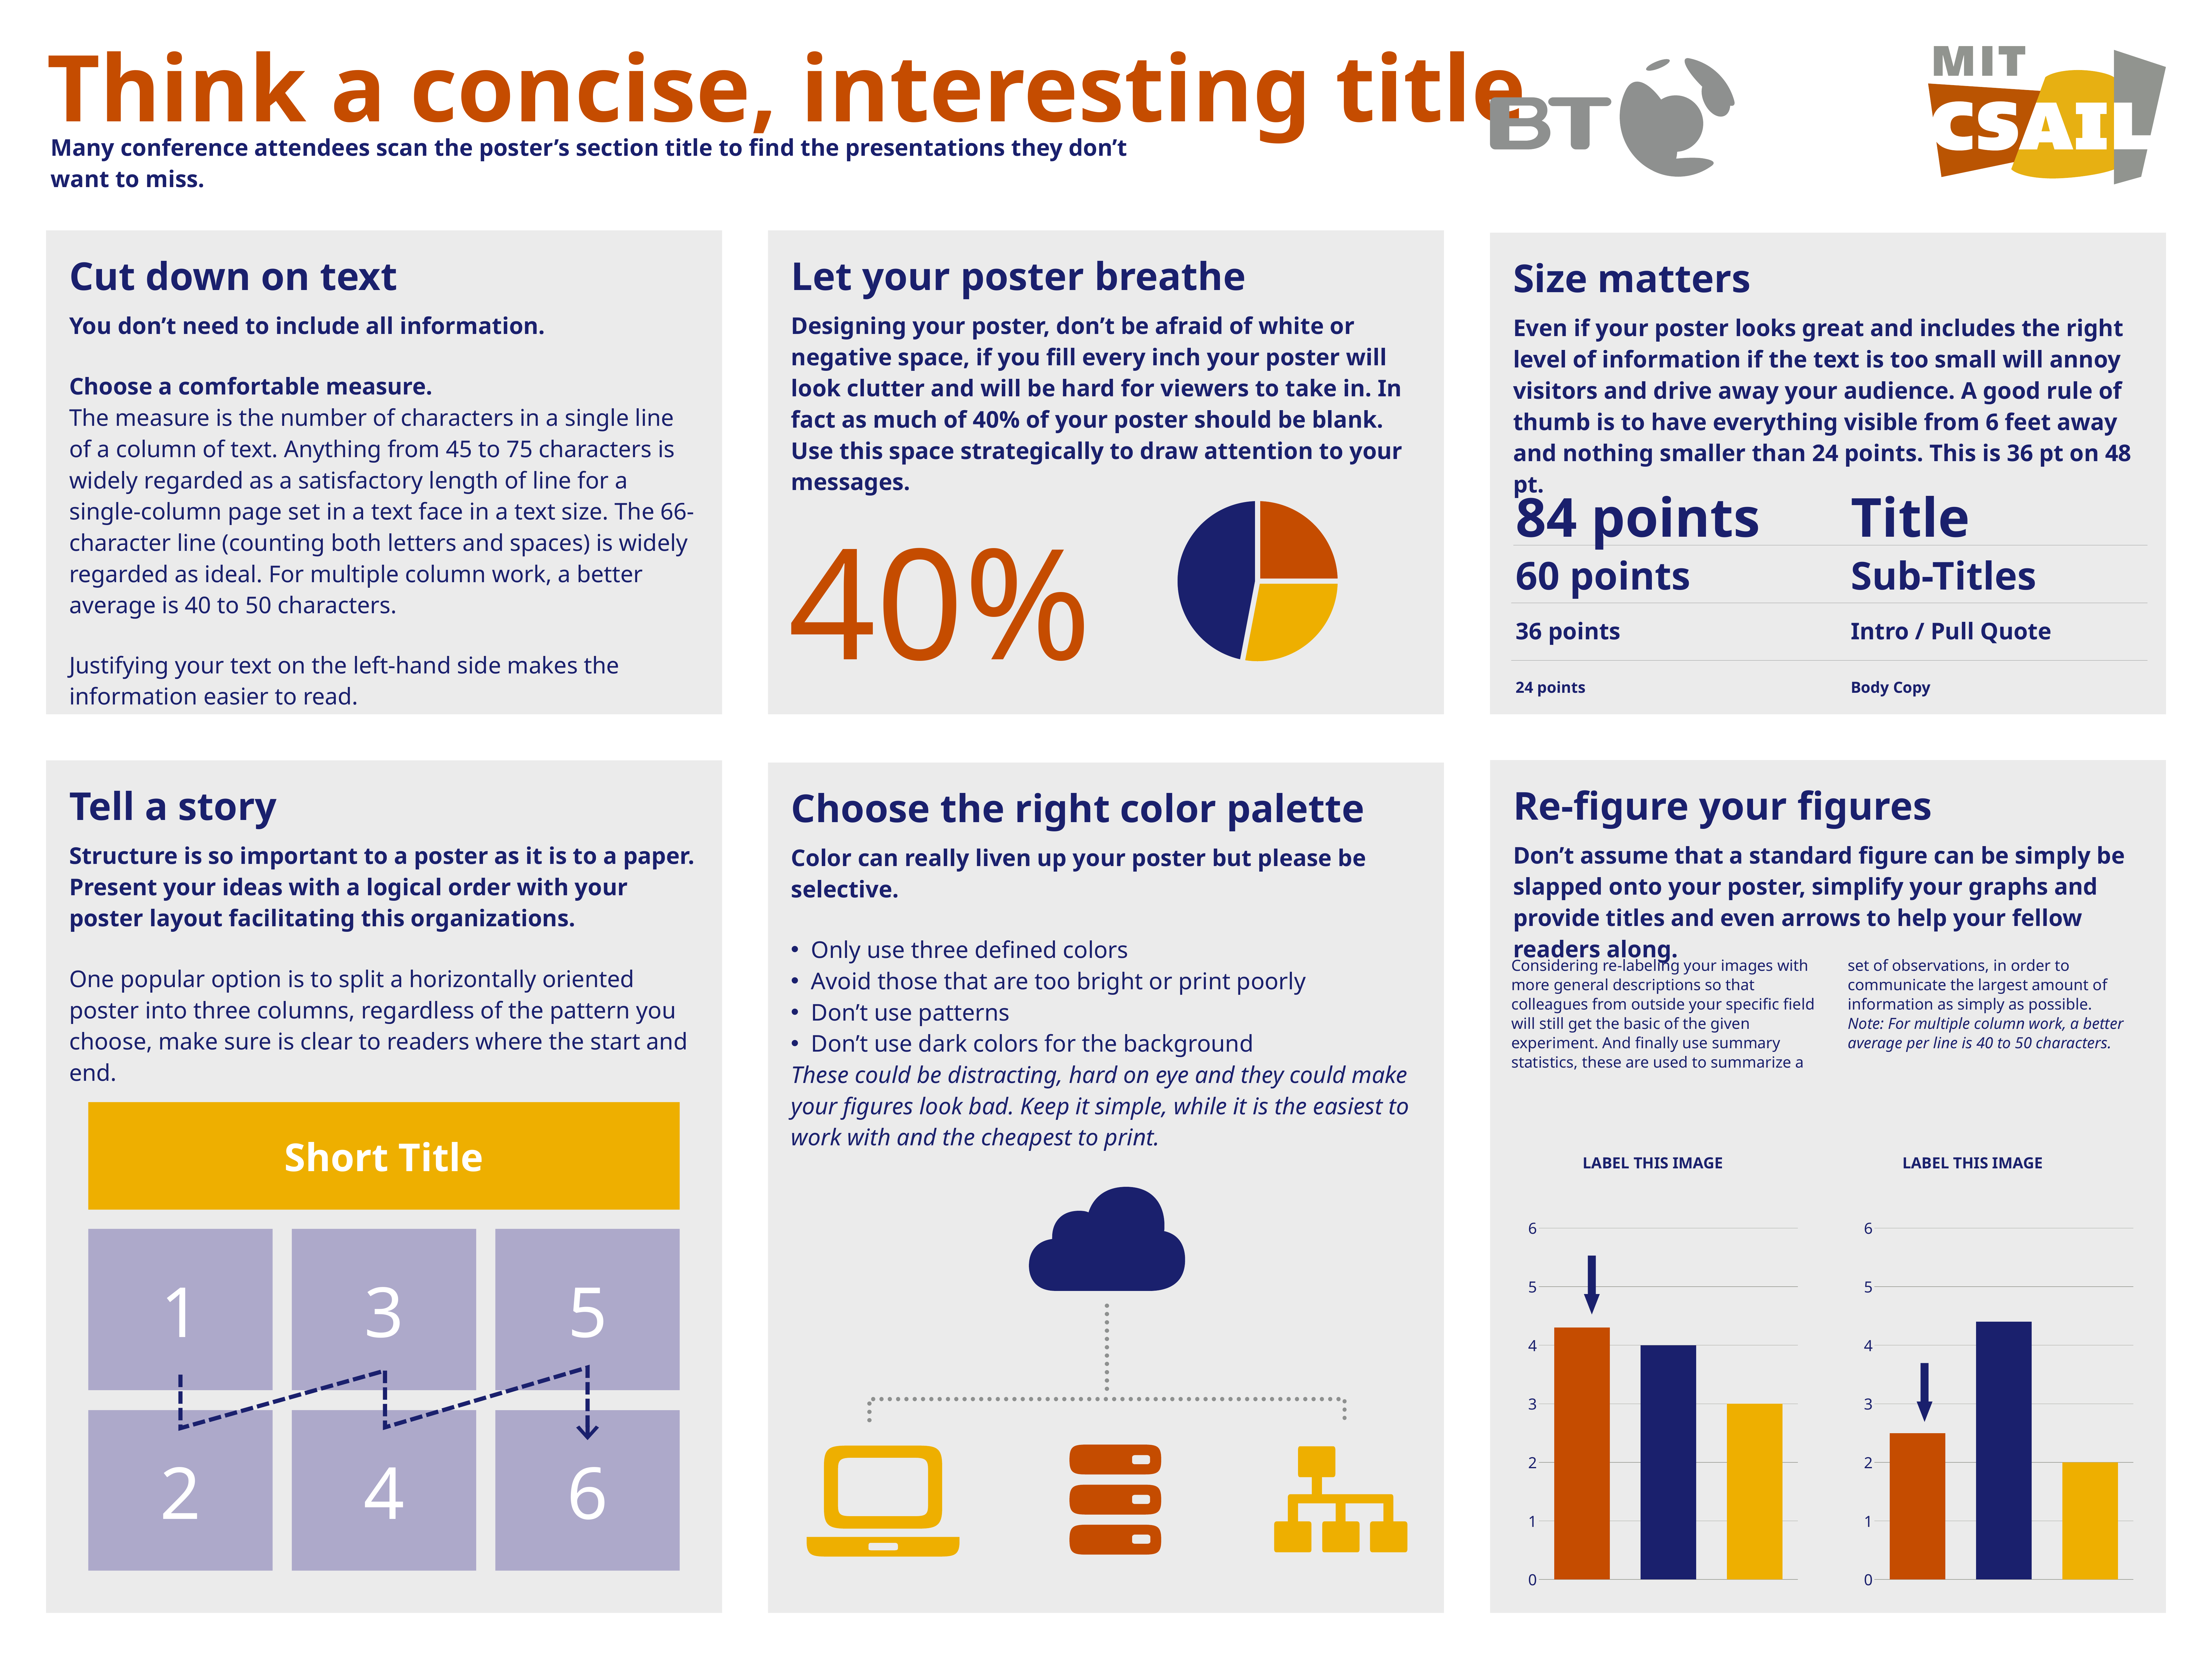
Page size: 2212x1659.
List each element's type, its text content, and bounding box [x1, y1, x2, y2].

text_box [1029, 1187, 1185, 1291]
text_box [1490, 58, 1735, 177]
text_box 5 [495, 1229, 680, 1390]
text_box Let your poster breathe Designing your poster, don’t be afraid of white or negative space, if you fill every inch your poster will look clutter and will be hard for viewers to take in. In fact as much of 40% of your poster should be blank. Use this space strategically to draw attention to your messages. [768, 230, 1444, 714]
text_box Short Title [88, 1102, 680, 1210]
text_box [69, 1085, 699, 1590]
text_box 84 points Title 60 points Sub-Titles 36 points Intro / Pull Quote 24 points Body Copy [1511, 465, 2139, 603]
text_box [1069, 1484, 1161, 1515]
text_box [1928, 46, 2166, 185]
text_box Tell a story Structure is so important to a poster as it is to a paper. Present your ideas with a logical order with your poster layout facilitating this organizations. One popular option is to split a horizontally oriented poster into three columns, regardless of the pattern you choose, make sure is clear to readers where the start and end. [46, 760, 722, 1613]
text_box 40% [743, 495, 1137, 691]
text_box Think a concise, interesting title [42, 27, 1444, 182]
text_box LABEL THIS IMAGE [1563, 1139, 1743, 1172]
text_box [869, 1399, 1345, 1421]
text_box [824, 1445, 942, 1529]
text_box Choose the right color palette Color can really liven up your poster but please be selective. Only use three defined colors Avoid those that are too bright or print poorly Don’t use patterns Don’t use dark colors for the background These could be distracting, hard on eye and they could make your figures look bad. Keep it simple, while it is the easiest to work with and the cheapest to print. [768, 763, 1444, 1613]
text_box [1069, 1524, 1161, 1555]
text_box Size matters Even if your poster looks great and includes the right level of information if the text is too small will annoy visitors and drive away your audience. A good rule of thumb is to have everything visible from 6 feet away and nothing smaller than 24 points. This is 36 pt on 48 pt. [1490, 233, 2166, 714]
text_box 6 [495, 1410, 680, 1571]
text_box 1 [88, 1229, 273, 1390]
text_box Re-figure your figures Don’t assume that a standard figure can be simply be slapped onto your poster, simplify your graphs and provide titles and even arrows to help your fellow readers along. [1490, 760, 2166, 1613]
chart [1858, 1210, 2139, 1598]
text_box [1069, 1445, 1161, 1475]
text_box LABEL THIS IMAGE [1882, 1139, 2063, 1172]
chart [1523, 1210, 1804, 1598]
text_box [806, 1537, 960, 1557]
chart [1101, 495, 1414, 667]
text_box [1274, 1446, 1408, 1552]
text_box Cut down on text You don’t need to include all information. Choose a comfortable measure. The measure is the number of characters in a single line of a column of text. Anything from 45 to 75 characters is widely regarded as a satisfactory length of line for a single-column page set in a text face in a text size. The 66-character line (counting both letters and spaces) is widely regarded as ideal. For multiple column work, a better average is 40 to 50 characters. Justifying your text on the left-hand side makes the information easier to read. [46, 230, 722, 714]
text_box 3 [292, 1229, 477, 1390]
text_box [180, 1367, 591, 1440]
text_box Many conference attendees scan the poster’s section title to find the presentations they don’t want to miss. [46, 134, 1175, 194]
text_box 4 [292, 1410, 477, 1571]
text_box 84 points Title 60 points Sub-Titles 36 points Intro / Pull Quote 24 points Body Copy [1511, 661, 2139, 714]
text_box Considering re-labeling your images with more general descriptions so that colleagues from outside your specific field will still get the basic of the given experiment. And finally use summary statistics, these are used to summarize a set of observations, in order to communicate the largest amount of information as simply as possible. Note: For multiple column work, a better average per line is 40 to 50 characters. [1507, 952, 2166, 1056]
text_box 2 [88, 1410, 273, 1571]
text_box 84 points Title 60 points Sub-Titles 36 points Intro / Pull Quote 24 points Body Copy [1511, 603, 2139, 660]
